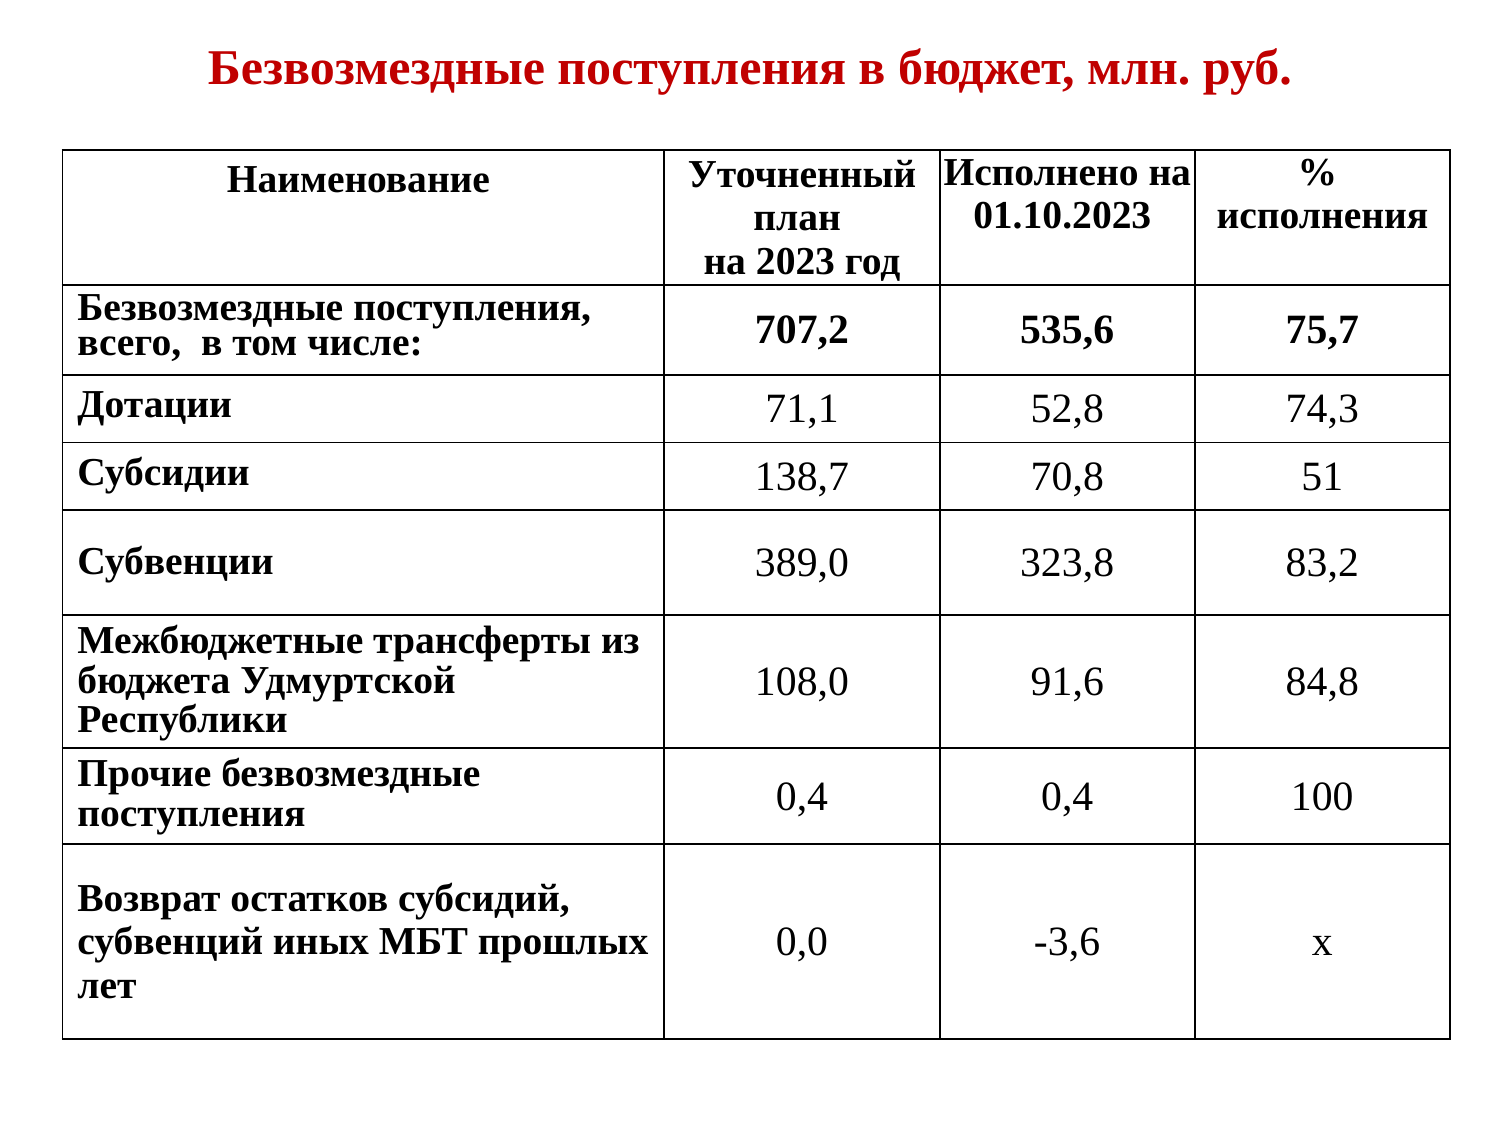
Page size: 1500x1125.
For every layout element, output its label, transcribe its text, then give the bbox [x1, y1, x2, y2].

table_cell 91,6 [941, 616, 1194, 747]
table_cell Субсидии [63, 443, 663, 509]
table_cell 707,2 [665, 286, 939, 374]
table_cell 83,2 [1196, 511, 1449, 614]
table_cell Субвенции [63, 511, 663, 614]
table_cell Возврат остатков субсидий, субвенций иных МБТ прошлых лет [63, 845, 663, 1038]
table_cell -3,6 [941, 845, 1194, 1038]
table_cell 71,1 [665, 376, 939, 442]
table_cell Безвозмездные поступления, всего, в том числе: [63, 286, 663, 374]
table_cell 70,8 [941, 443, 1194, 509]
title Безвозмездные поступления в бюджет, млн. руб. [75, 24, 1425, 105]
table_cell 323,8 [941, 511, 1194, 614]
table_header Уточненный план на 2023 год [665, 151, 939, 284]
table_cell 138,7 [665, 443, 939, 509]
table_cell Прочие безвозмездные поступления [63, 749, 663, 843]
table_cell Межбюджетные трансферты из бюджета Удмуртской Республики [63, 616, 663, 747]
table_cell 389,0 [665, 511, 939, 614]
table_header Исполнено на 01.10.2023 [941, 151, 1194, 284]
table_cell 100 [1196, 749, 1449, 843]
table_cell Дотации [63, 376, 663, 442]
table_header Наименование [63, 151, 663, 284]
table_cell 0,0 [665, 845, 939, 1038]
table_cell 75,7 [1196, 286, 1449, 374]
table_cell 0,4 [941, 749, 1194, 843]
table_cell 0,4 [665, 749, 939, 843]
table_header % исполнения [1196, 151, 1449, 284]
table_cell 52,8 [941, 376, 1194, 442]
table_cell 84,8 [1196, 616, 1449, 747]
table_cell 51 [1196, 443, 1449, 509]
table_cell 74,3 [1196, 376, 1449, 442]
table_cell 535,6 [941, 286, 1194, 374]
table_cell 108,0 [665, 616, 939, 747]
table_cell х [1196, 845, 1449, 1038]
